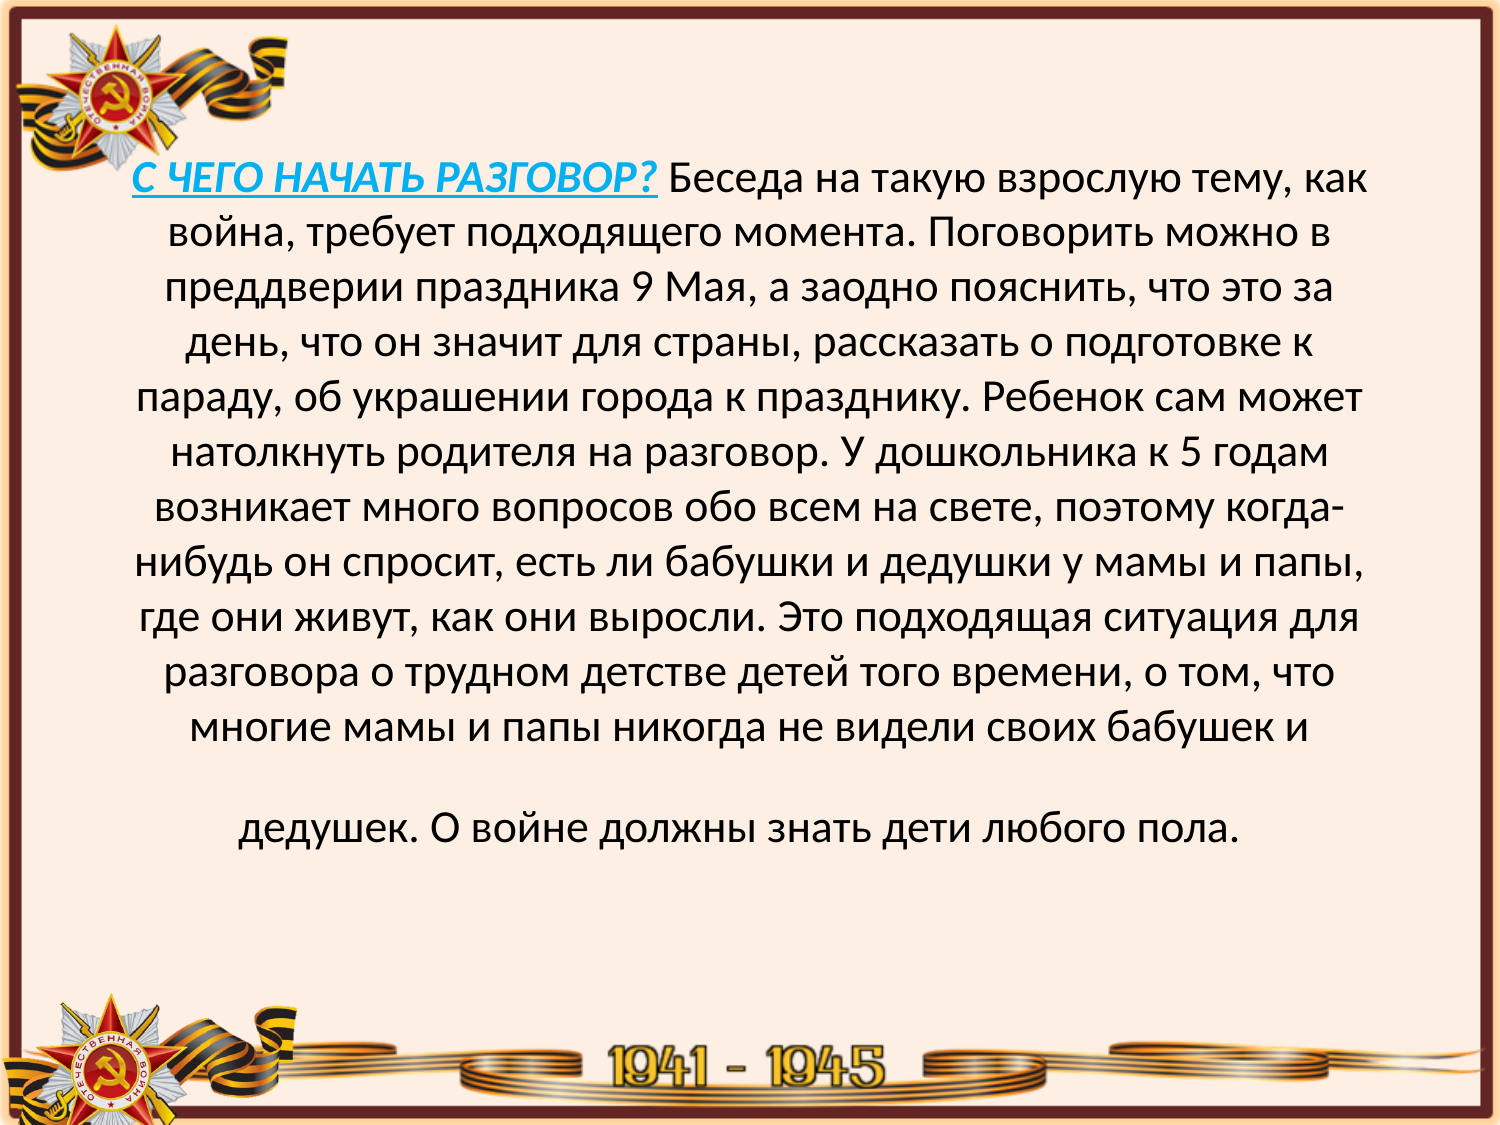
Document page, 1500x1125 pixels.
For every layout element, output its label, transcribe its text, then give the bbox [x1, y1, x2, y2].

title С ЧЕГО НАЧАТЬ РАЗГОВОР? Беседа на такую взрослую тему, как война, требует подходящего момента. Поговорить можно в преддверии праздника 9 Мая, а заодно пояснить, что это за день, что он значит для страны, рассказать о подготовке к параду, об украшении города к празднику. Ребенок сам может натолкнуть родителя на разговор. У дошкольника к 5 годам возникает много вопросов обо всем на свете, поэтому когда-нибудь он спросит, есть ли бабушки и дедушки у мамы и папы, где они живут, как они выросли. Это подходящая ситуация для разговора о трудном детстве детей того времени, о том, что многие мамы и папы никогда не видели своих бабушек и дедушек. О войне должны знать дети любого пола. [112, 137, 1388, 870]
picture [0, 0, 1500, 1125]
